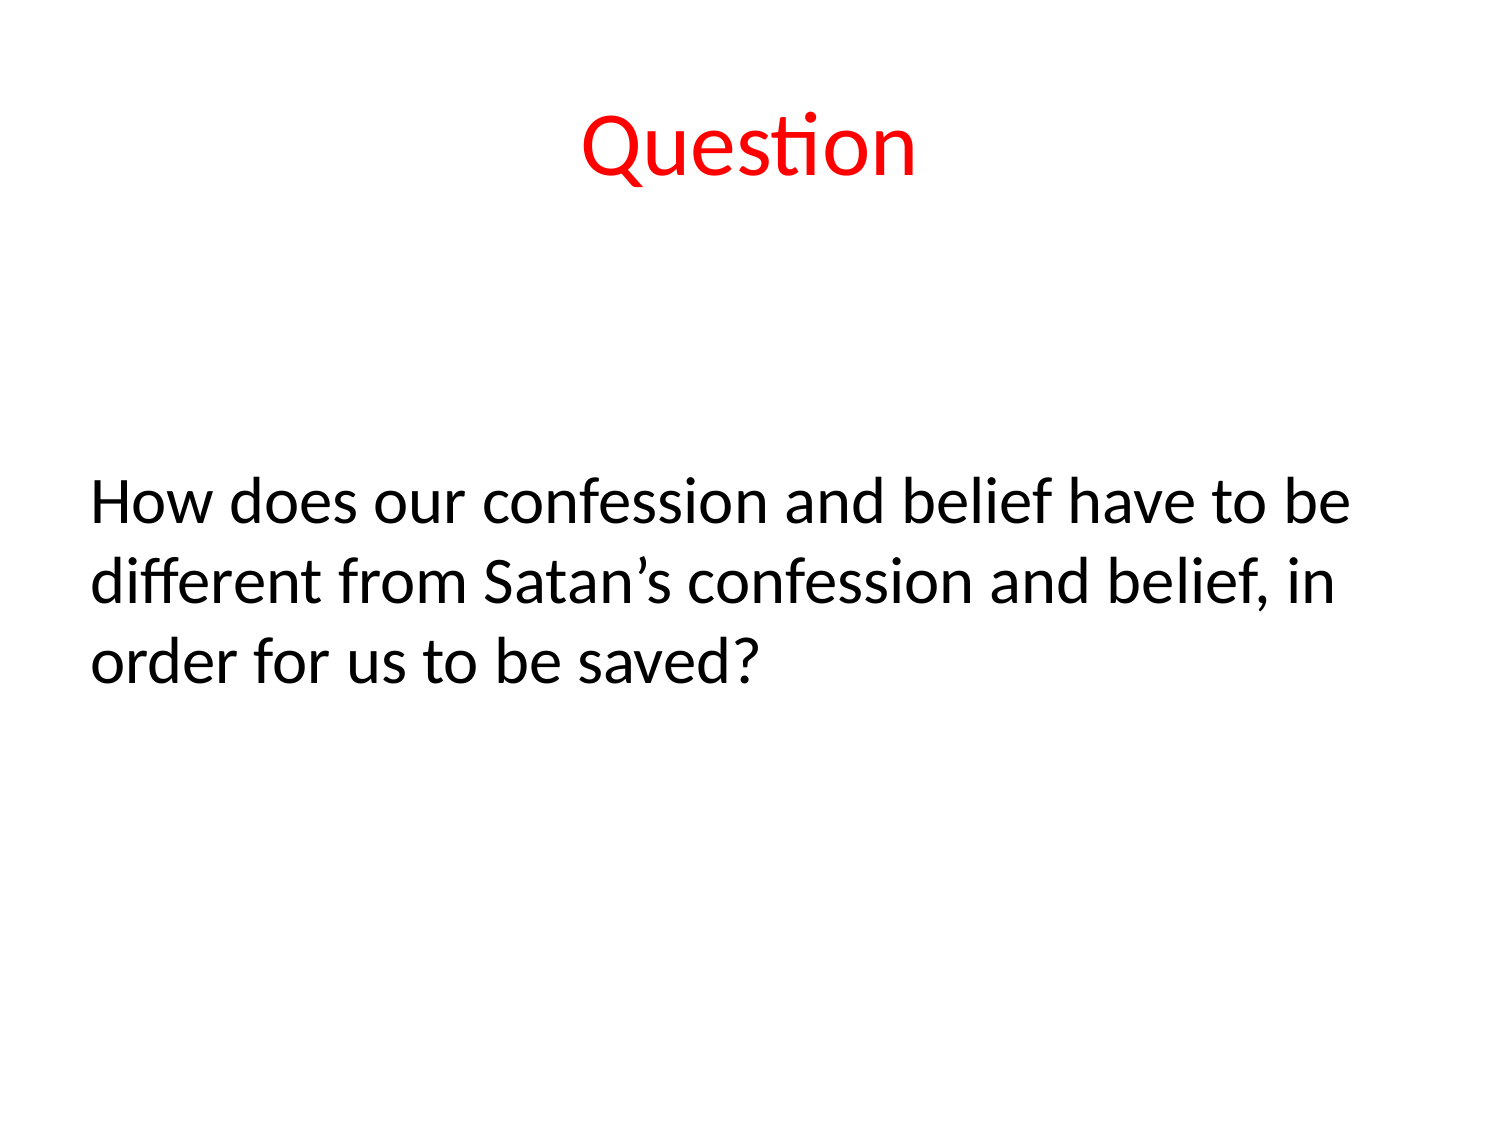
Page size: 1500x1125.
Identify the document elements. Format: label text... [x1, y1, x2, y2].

list How does our confession and belief have to be different from Satan’s confession and belief, in order for us to be saved? [75, 262, 1425, 1005]
title Question [75, 45, 1425, 233]
